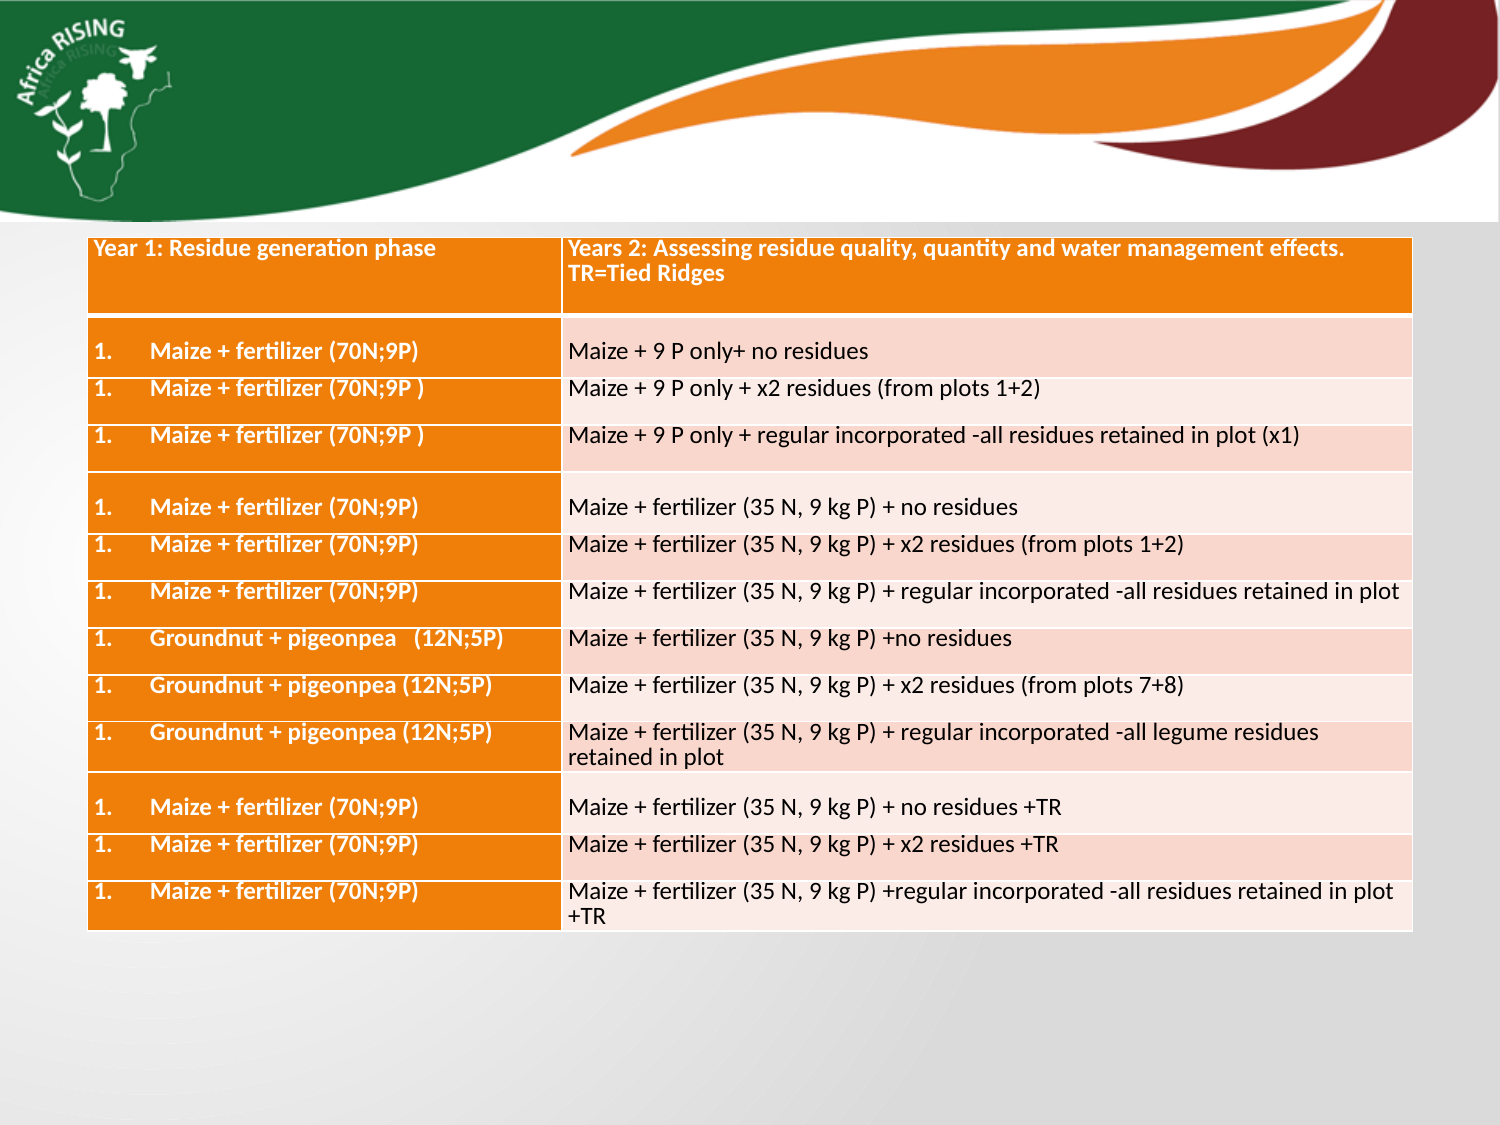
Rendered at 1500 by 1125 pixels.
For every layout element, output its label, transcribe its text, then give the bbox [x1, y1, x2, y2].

table_cell Maize + 9 P only + x2 residues (from plots 1+2) [563, 379, 1412, 424]
table_cell Maize + 9 P only + regular incorporated -all residues retained in plot (x1) [563, 426, 1412, 471]
table_cell Groundnut + pigeonpea (12N;5P) [88, 676, 561, 721]
table_cell Maize + fertilizer (70N;9P) [88, 473, 561, 533]
table_cell Maize + fertilizer (35 N, 9 kg P) + x2 residues (from plots 7+8) [563, 676, 1412, 721]
table_cell Maize + fertilizer (35 N, 9 kg P) + regular incorporated -all residues retained in plot [563, 582, 1412, 627]
table_cell Maize + fertilizer (35 N, 9 kg P) +no residues [563, 629, 1412, 674]
table_cell Maize + fertilizer (70N;9P) [88, 318, 561, 377]
table_cell Maize + fertilizer (35 N, 9 kg P) + no residues [563, 473, 1412, 533]
table_cell Maize + fertilizer (70N;9P ) [88, 379, 561, 424]
table_header Years 2: Assessing residue quality, quantity and water management effects. TR=Tied Ridges [563, 238, 1412, 313]
table_cell Maize + fertilizer (70N;9P) [88, 582, 561, 627]
table_cell Maize + fertilizer (35 N, 9 kg P) + x2 residues (from plots 1+2) [563, 535, 1412, 580]
table_cell Maize + fertilizer (35 N, 9 kg P) + x2 residues +TR [563, 835, 1412, 880]
table_cell Maize + fertilizer (70N;9P ) [88, 426, 561, 471]
table_cell Groundnut + pigeonpea (12N;5P) [88, 629, 561, 674]
picture [0, 0, 1499, 222]
table_cell Maize + fertilizer (70N;9P) [88, 882, 561, 930]
table_cell Maize + fertilizer (35 N, 9 kg P) + regular incorporated -all legume residues retained in plot [563, 722, 1412, 771]
table_cell Maize + fertilizer (35 N, 9 kg P) + no residues +TR [563, 773, 1412, 833]
table_cell Maize + fertilizer (35 N, 9 kg P) +regular incorporated -all residues retained in plot +TR [563, 882, 1412, 930]
table_cell Maize + 9 P only+ no residues [563, 318, 1412, 377]
table_cell Maize + fertilizer (70N;9P) [88, 535, 561, 580]
table_cell Maize + fertilizer (70N;9P) [88, 773, 561, 833]
table_cell Groundnut + pigeonpea (12N;5P) [88, 722, 561, 771]
table_header Year 1: Residue generation phase [88, 238, 561, 313]
table_cell Maize + fertilizer (70N;9P) [88, 835, 561, 880]
